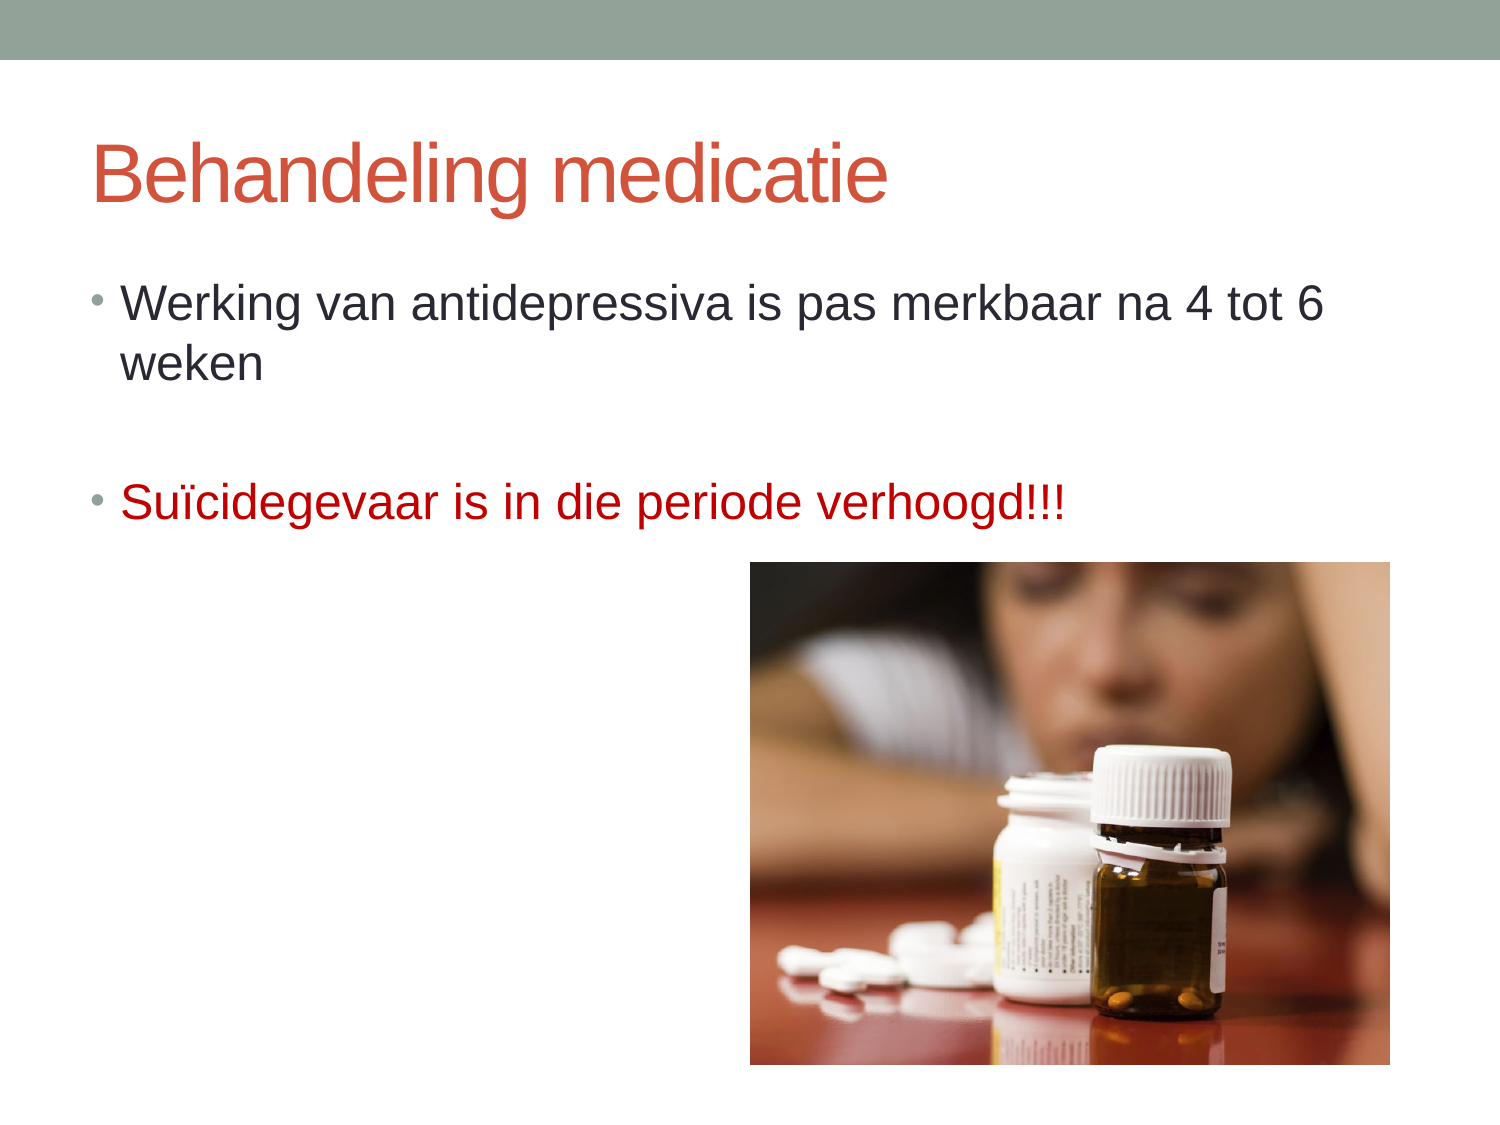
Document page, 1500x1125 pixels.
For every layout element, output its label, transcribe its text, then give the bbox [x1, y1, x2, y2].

list Werking van antidepressiva is pas merkbaar na 4 tot 6 weken Suïcidegevaar is in die periode verhoogd!!! [75, 262, 1425, 1063]
title Behandeling medicatie [75, 87, 1425, 250]
picture [749, 562, 1390, 1065]
